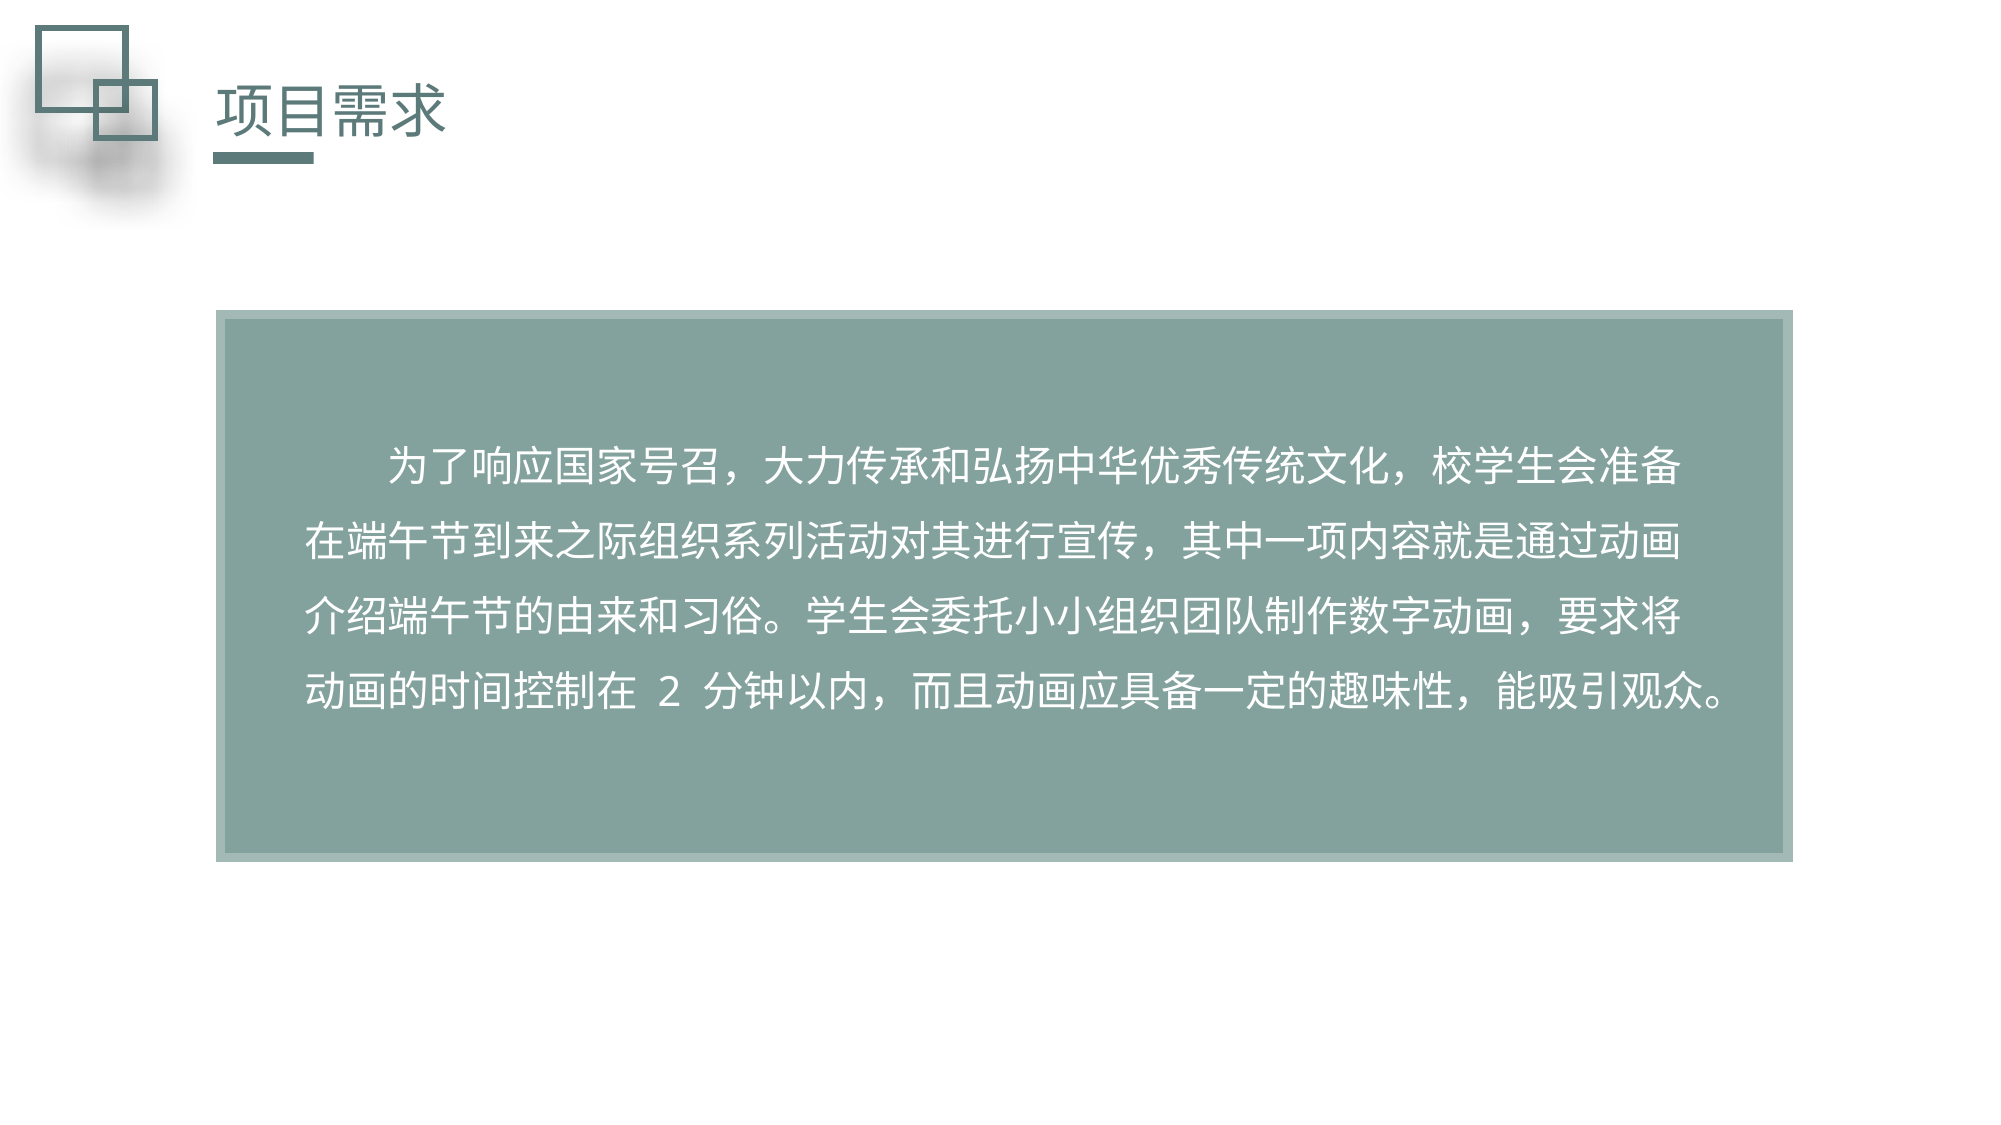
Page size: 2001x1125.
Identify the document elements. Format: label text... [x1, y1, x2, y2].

text_box [95, 81, 156, 139]
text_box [173, 66, 481, 164]
text_box [37, 27, 127, 111]
text_box 为了响应国家号召，大力传承和弘扬中华优秀传统文化，校学生会准备在端午节到来之际组织系列活动对其进行宣传，其中一项内容就是通过动画介绍端午节的由来和习俗。学生会委托小小组织团队制作数字动画，要求将动画的时间控制在 2 分钟以内，而且动画应具备一定的趣味性，能吸引观众。 [289, 407, 1720, 723]
text_box [219, 313, 1789, 859]
